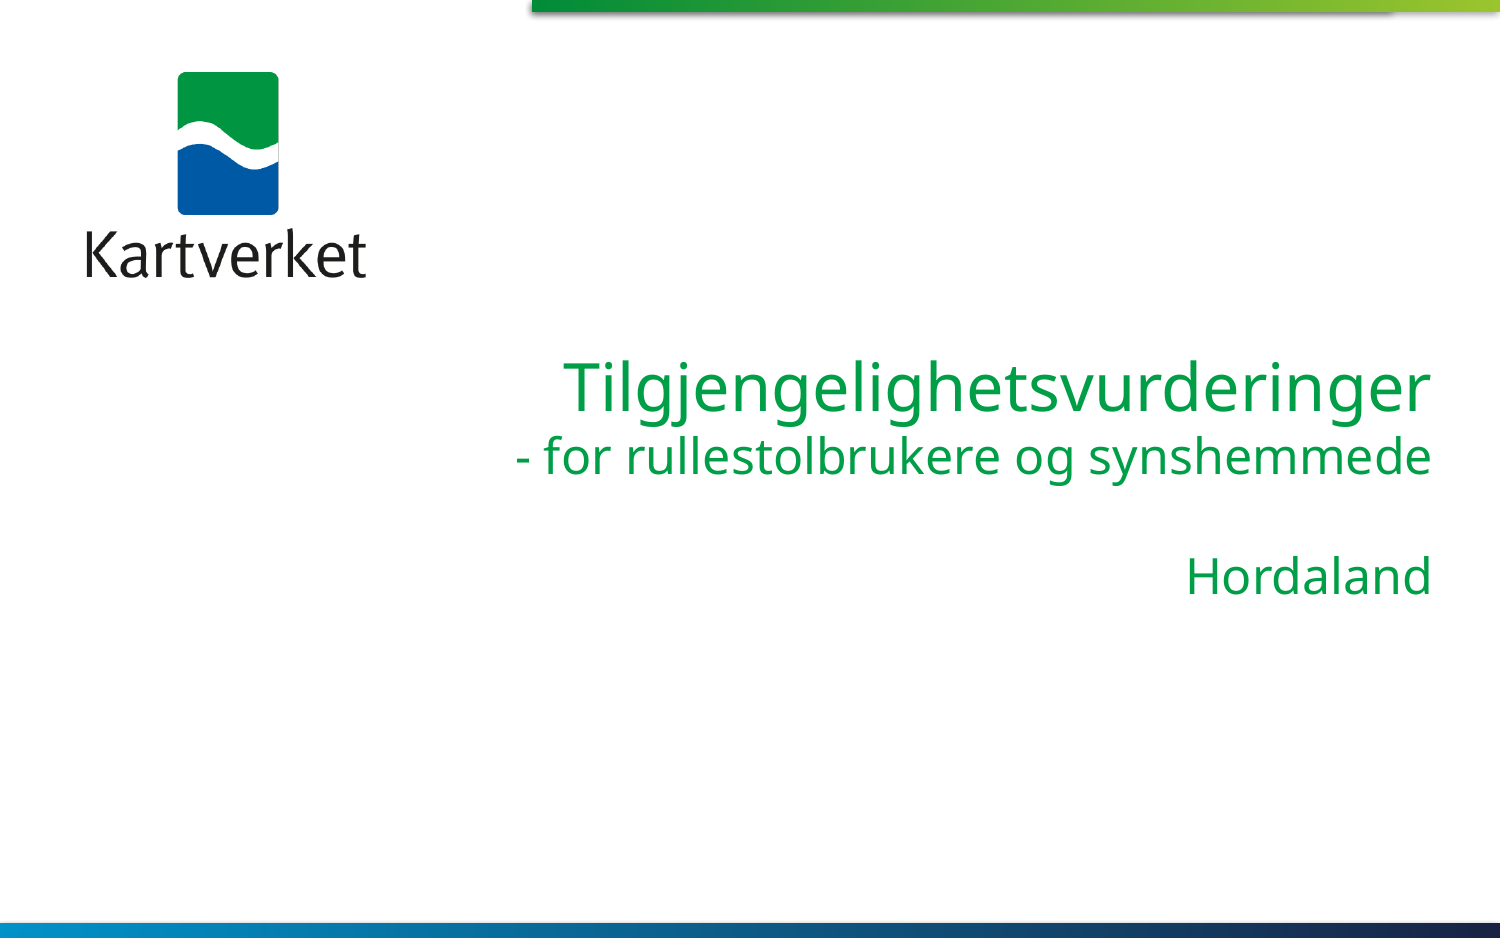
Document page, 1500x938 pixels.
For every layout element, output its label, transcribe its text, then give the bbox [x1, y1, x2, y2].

text_box Tilgjengelighetsvurderinger - for rullestolbrukere og synshemmede Hordaland [66, 337, 1449, 613]
